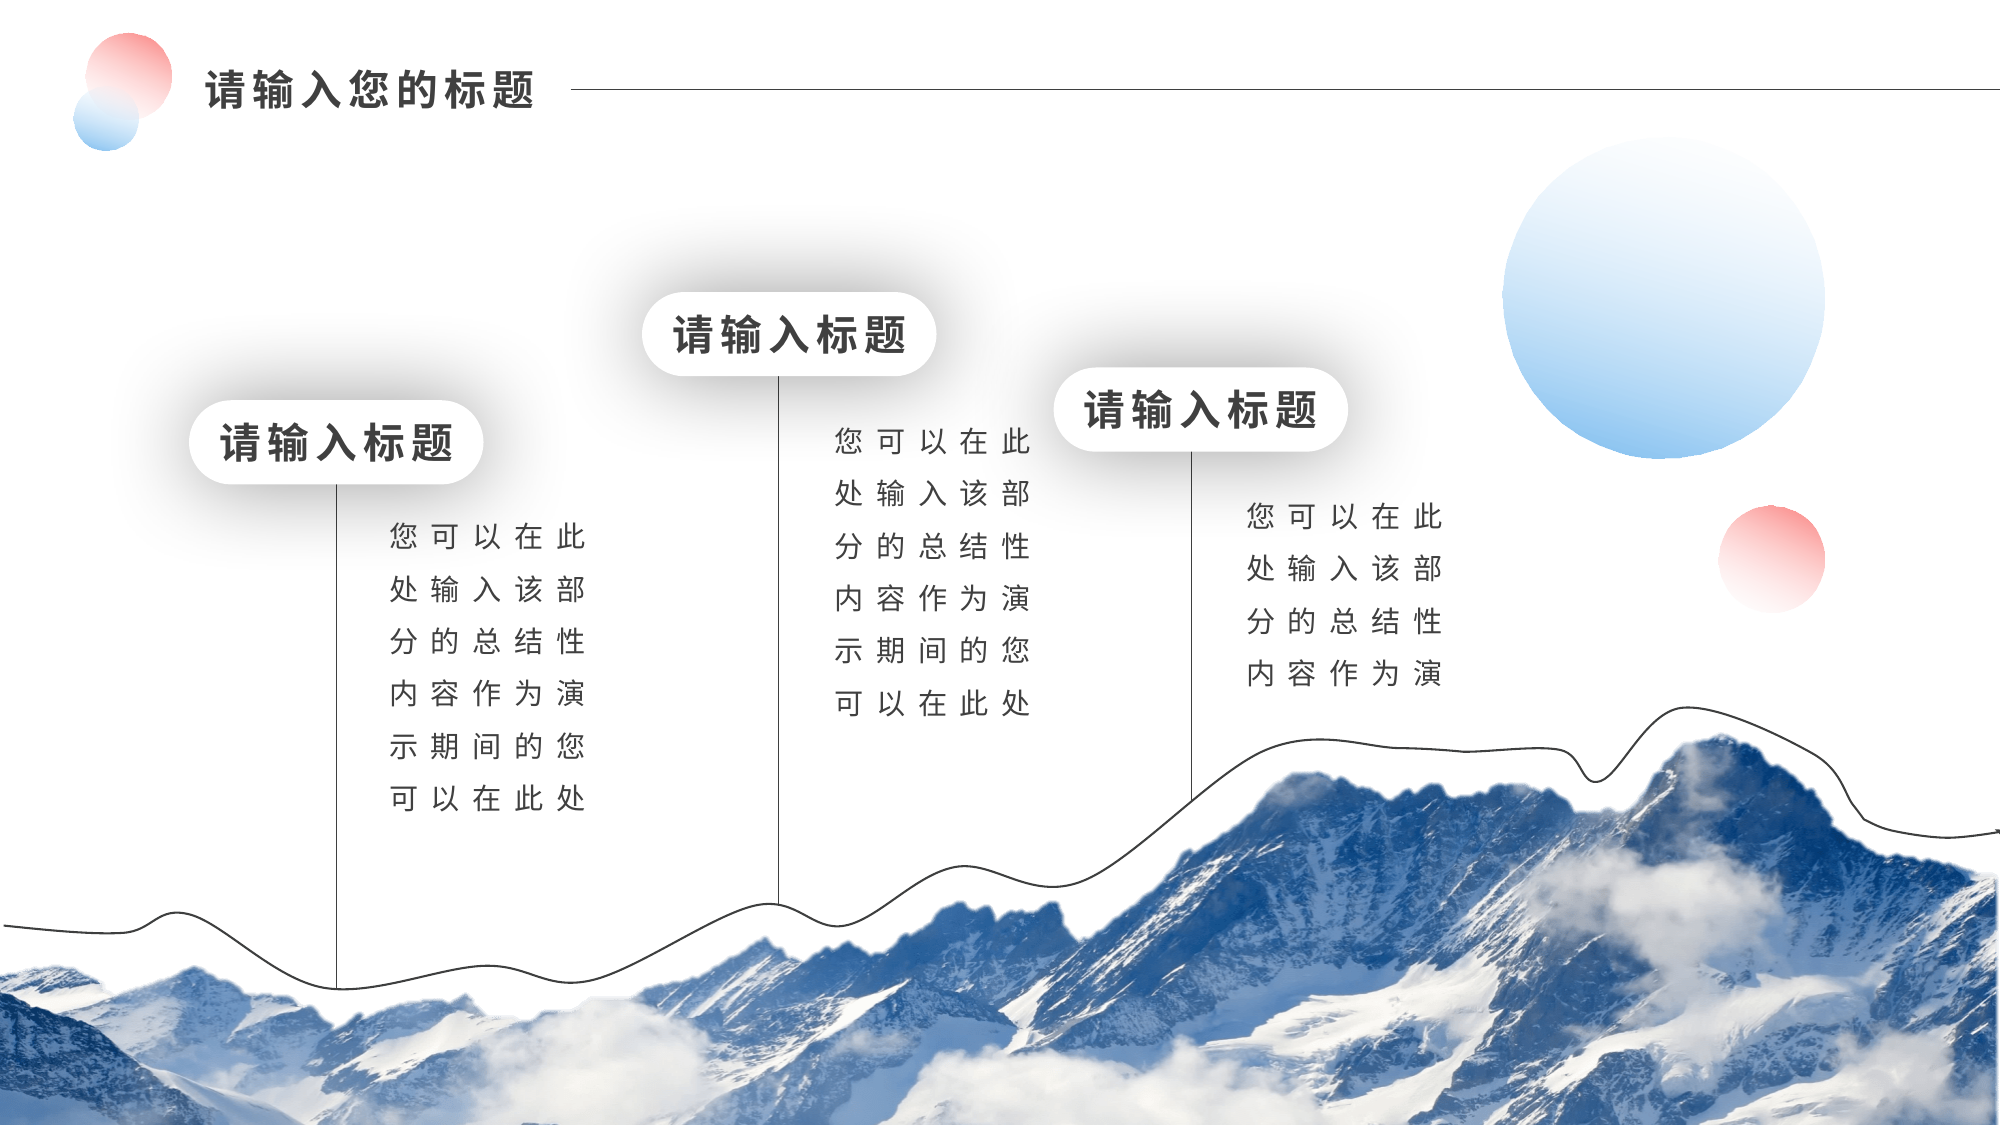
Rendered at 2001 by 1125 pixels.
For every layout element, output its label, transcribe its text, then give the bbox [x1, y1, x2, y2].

text_box 您可以在此处输入该部分的总结性内容作为演示期间的您可以在此处 [819, 398, 1088, 620]
text_box [1501, 135, 1826, 460]
text_box 您可以在此处输入该部分的总结性内容作为演 [1231, 473, 1500, 620]
picture [0, 620, 2000, 1125]
text_box [1717, 504, 1826, 614]
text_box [1053, 367, 1349, 452]
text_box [641, 291, 937, 377]
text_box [188, 400, 643, 827]
